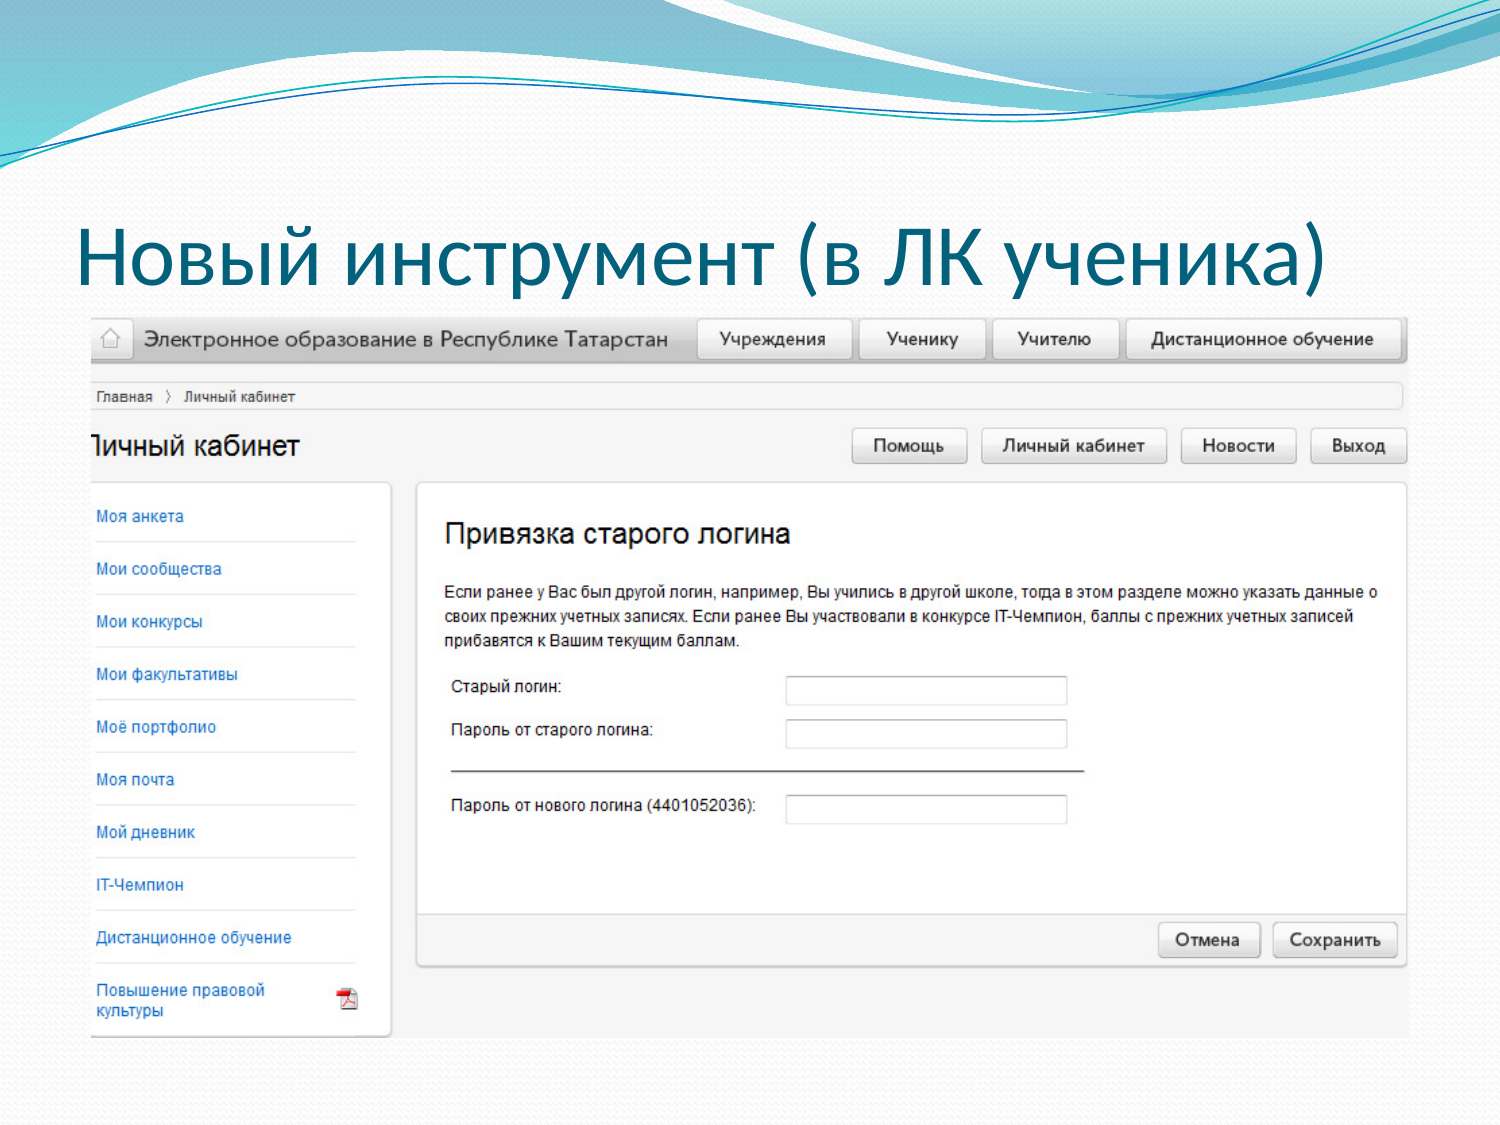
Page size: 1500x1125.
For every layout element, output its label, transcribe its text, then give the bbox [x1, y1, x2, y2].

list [90, 317, 1409, 1038]
title Новый инструмент (в ЛК ученика) [75, 115, 1425, 303]
